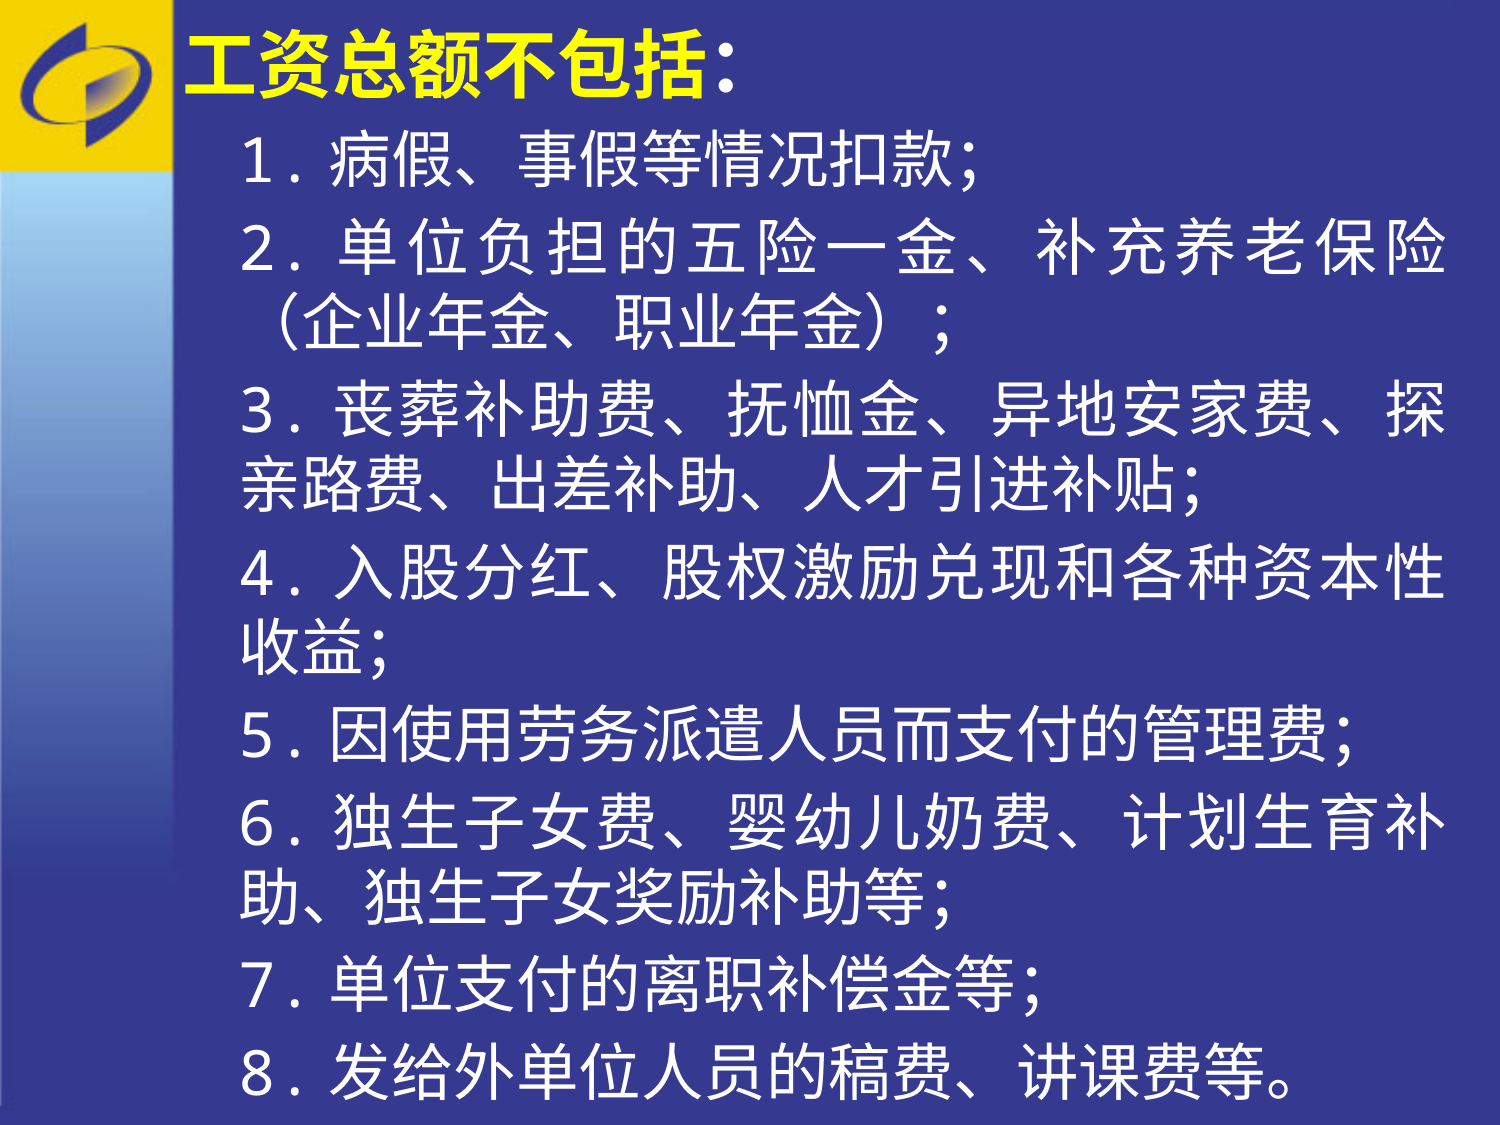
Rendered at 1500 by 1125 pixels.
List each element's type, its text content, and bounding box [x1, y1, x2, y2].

picture [0, 0, 1500, 1125]
list 工资总额不包括： 1.病假、事假等情况扣款； 2.单位负担的五险一金、补充养老保险（企业年金、职业年金）； 3.丧葬补助费、抚恤金、异地安家费、探亲路费、出差补助、人才引进补贴； 4.入股分红、股权激励兑现和各种资本性收益； 5.因使用劳务派遣人员而支付的管理费； 6.独生子女费、婴幼儿奶费、计划生育补助、独生子女奖励补助等； 7.单位支付的离职补偿金等； 8.发给外单位人员的稿费、讲课费等。 [167, 10, 1462, 1115]
